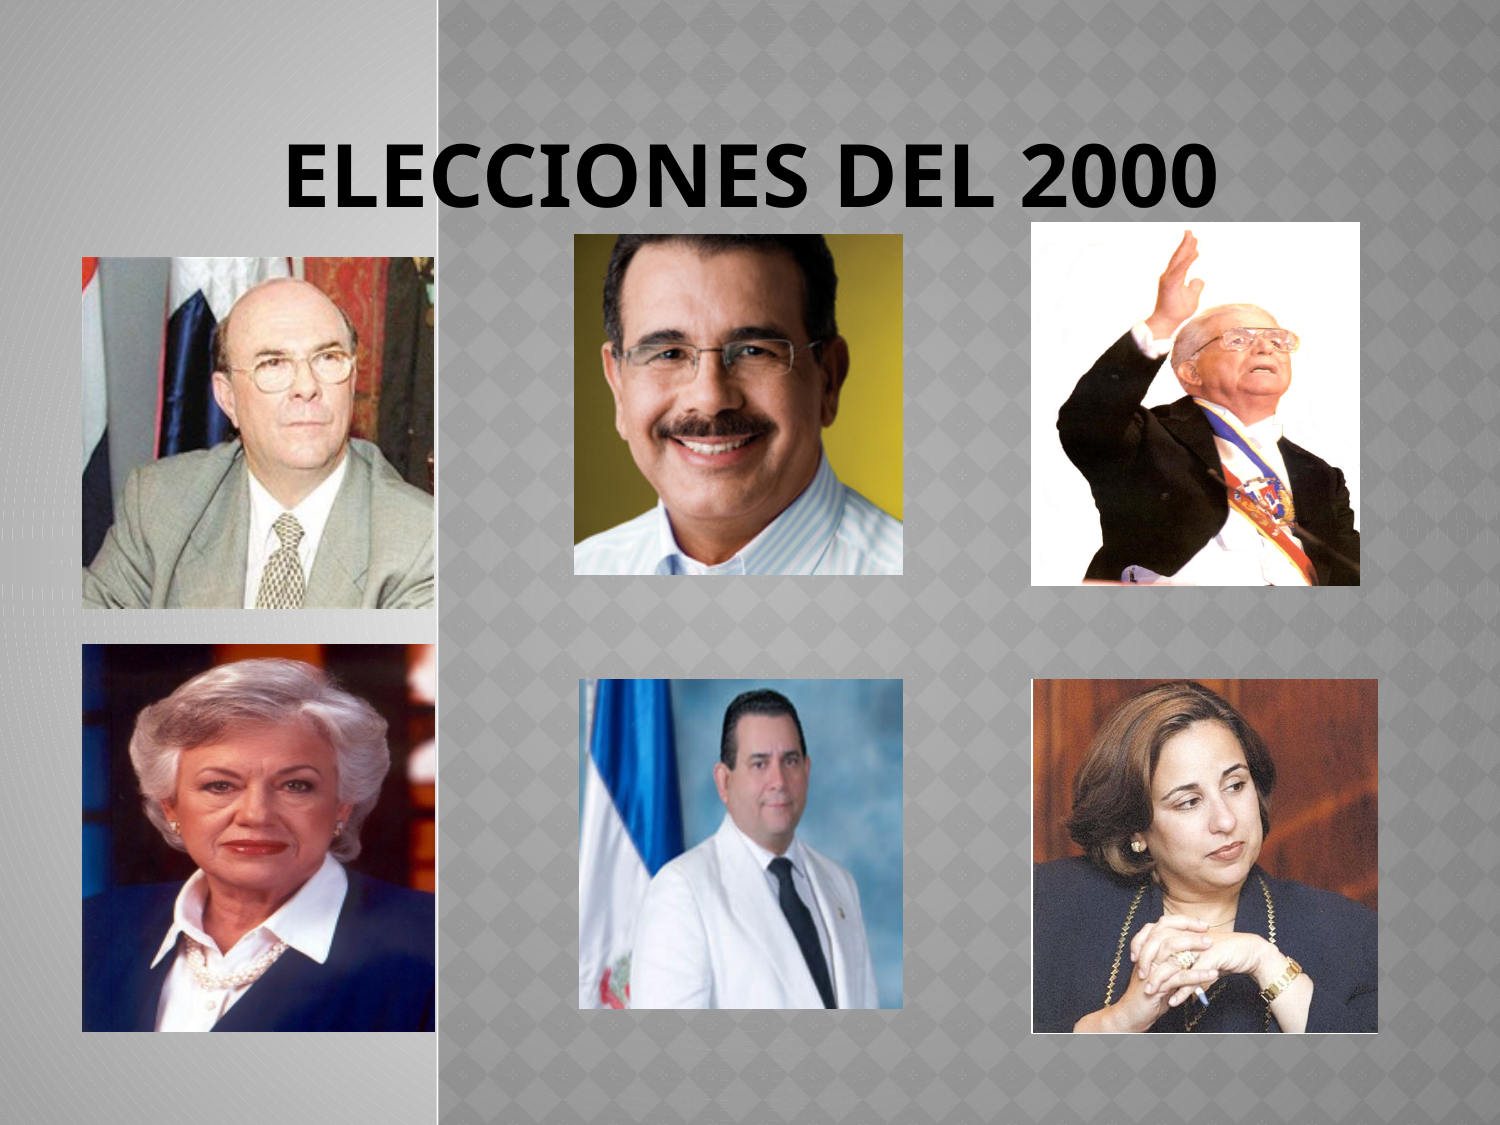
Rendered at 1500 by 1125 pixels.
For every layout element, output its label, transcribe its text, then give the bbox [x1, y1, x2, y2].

picture [573, 233, 903, 575]
picture [81, 644, 435, 1032]
title ELECCIONES DEL 2000 [164, 35, 1227, 226]
picture [1030, 222, 1360, 587]
picture [81, 257, 434, 609]
picture [1030, 679, 1379, 1034]
picture [579, 679, 903, 1010]
